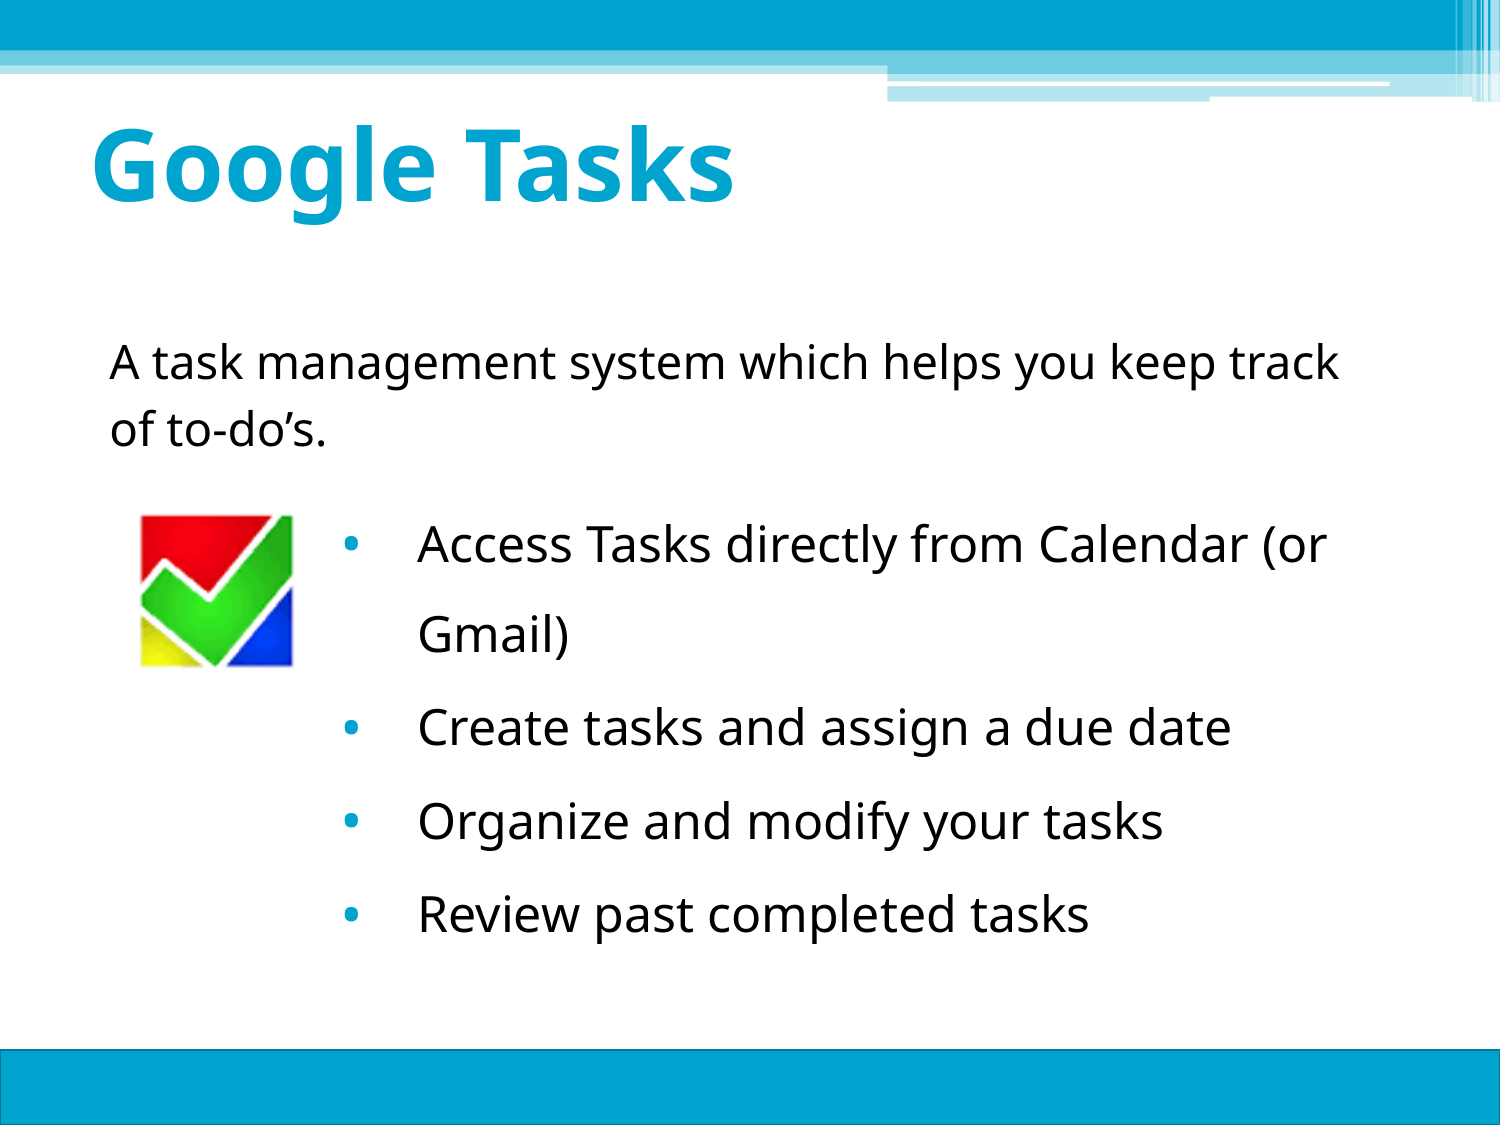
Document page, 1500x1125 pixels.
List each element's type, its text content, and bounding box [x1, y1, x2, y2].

list Access Tasks directly from Calendar (or Gmail) Create tasks and assign a due date Organize and modify your tasks Review past completed tasks [320, 474, 1463, 1038]
title Google Tasks [75, 75, 1418, 248]
picture [133, 506, 309, 682]
text_box [0, 1049, 1500, 1125]
text_box A task management system which helps you keep track of to-do’s. [87, 324, 1375, 513]
